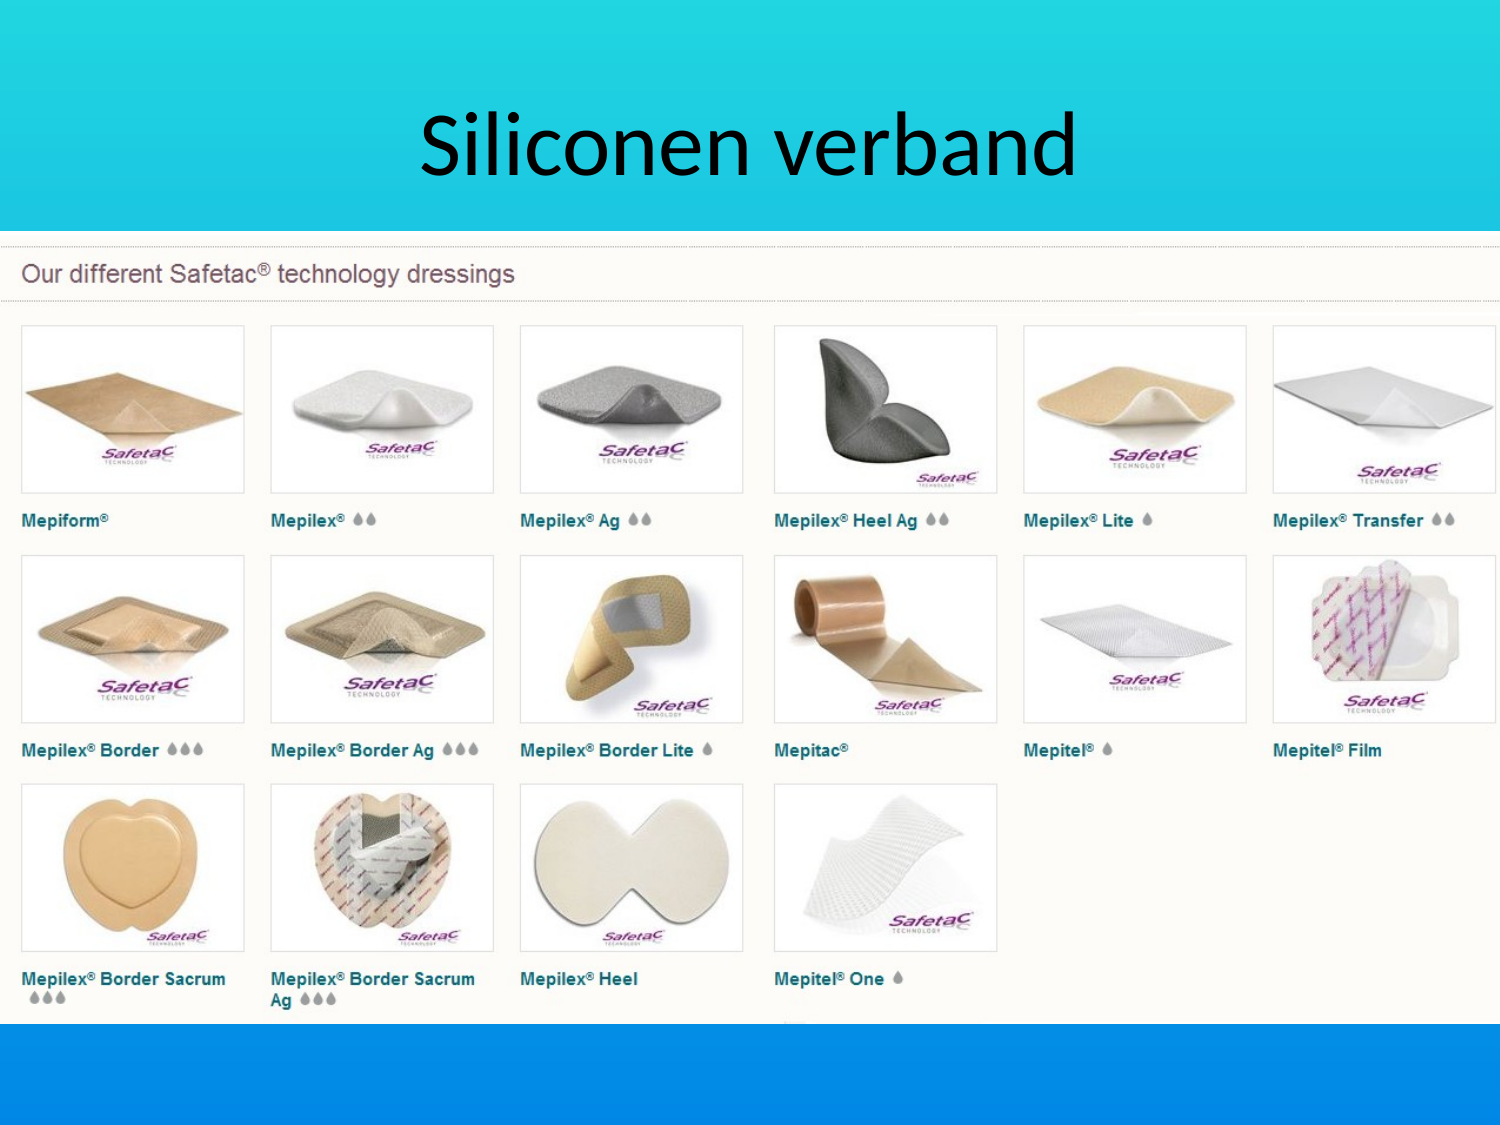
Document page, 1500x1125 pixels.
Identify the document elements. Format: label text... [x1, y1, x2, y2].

title Siliconen verband [75, 45, 1425, 230]
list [0, 231, 1500, 1024]
